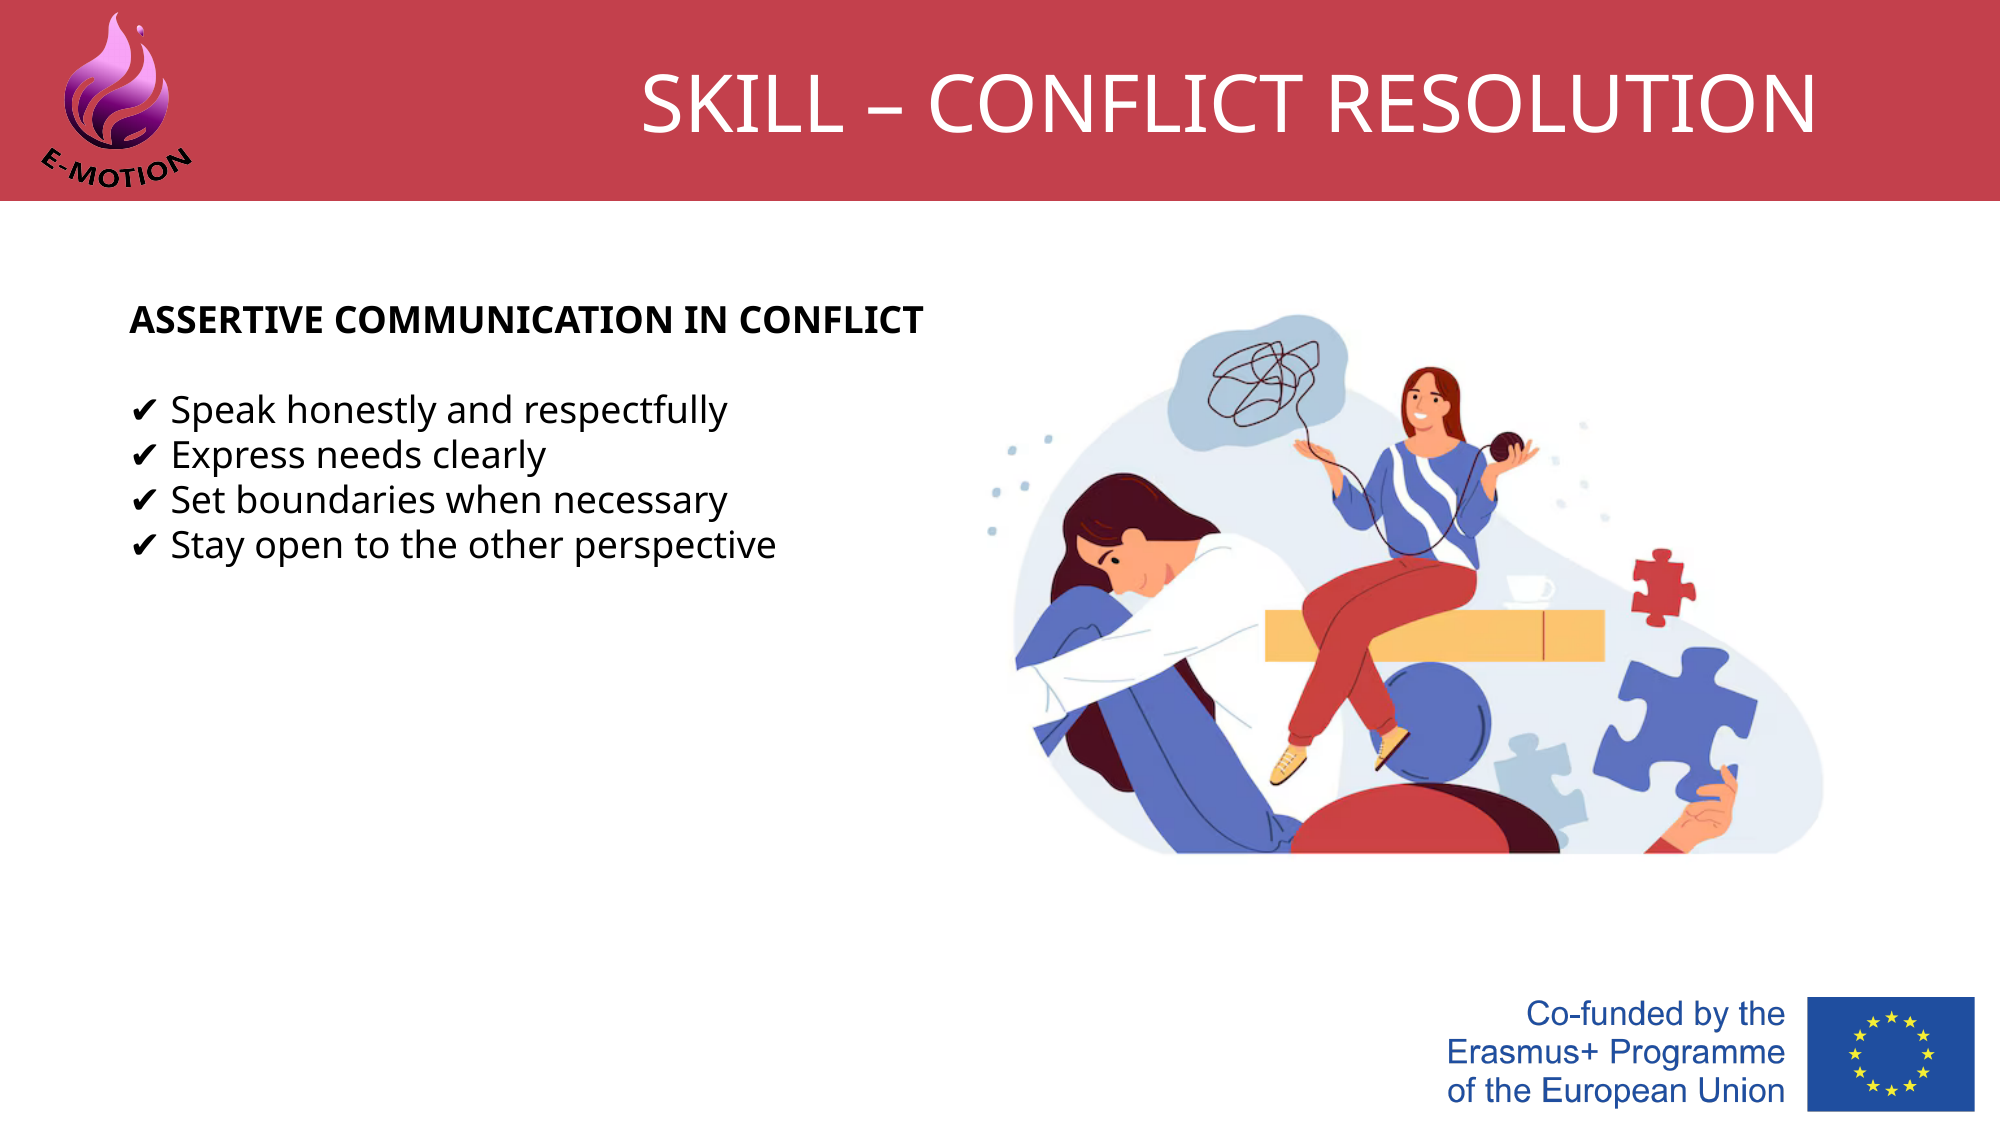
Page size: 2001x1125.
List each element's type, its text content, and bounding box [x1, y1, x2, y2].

picture [925, 256, 1886, 897]
picture [0, 0, 253, 247]
text_box SKILL – CONFLICT RESOLUTION [576, 44, 1836, 289]
text_box ASSERTIVE COMMUNICATION IN CONFLICT ✔️ Speak honestly and respectfully ✔️ Express needs clearly ✔️ Set boundaries when necessary ✔️ Stay open to the other perspective [114, 289, 925, 574]
